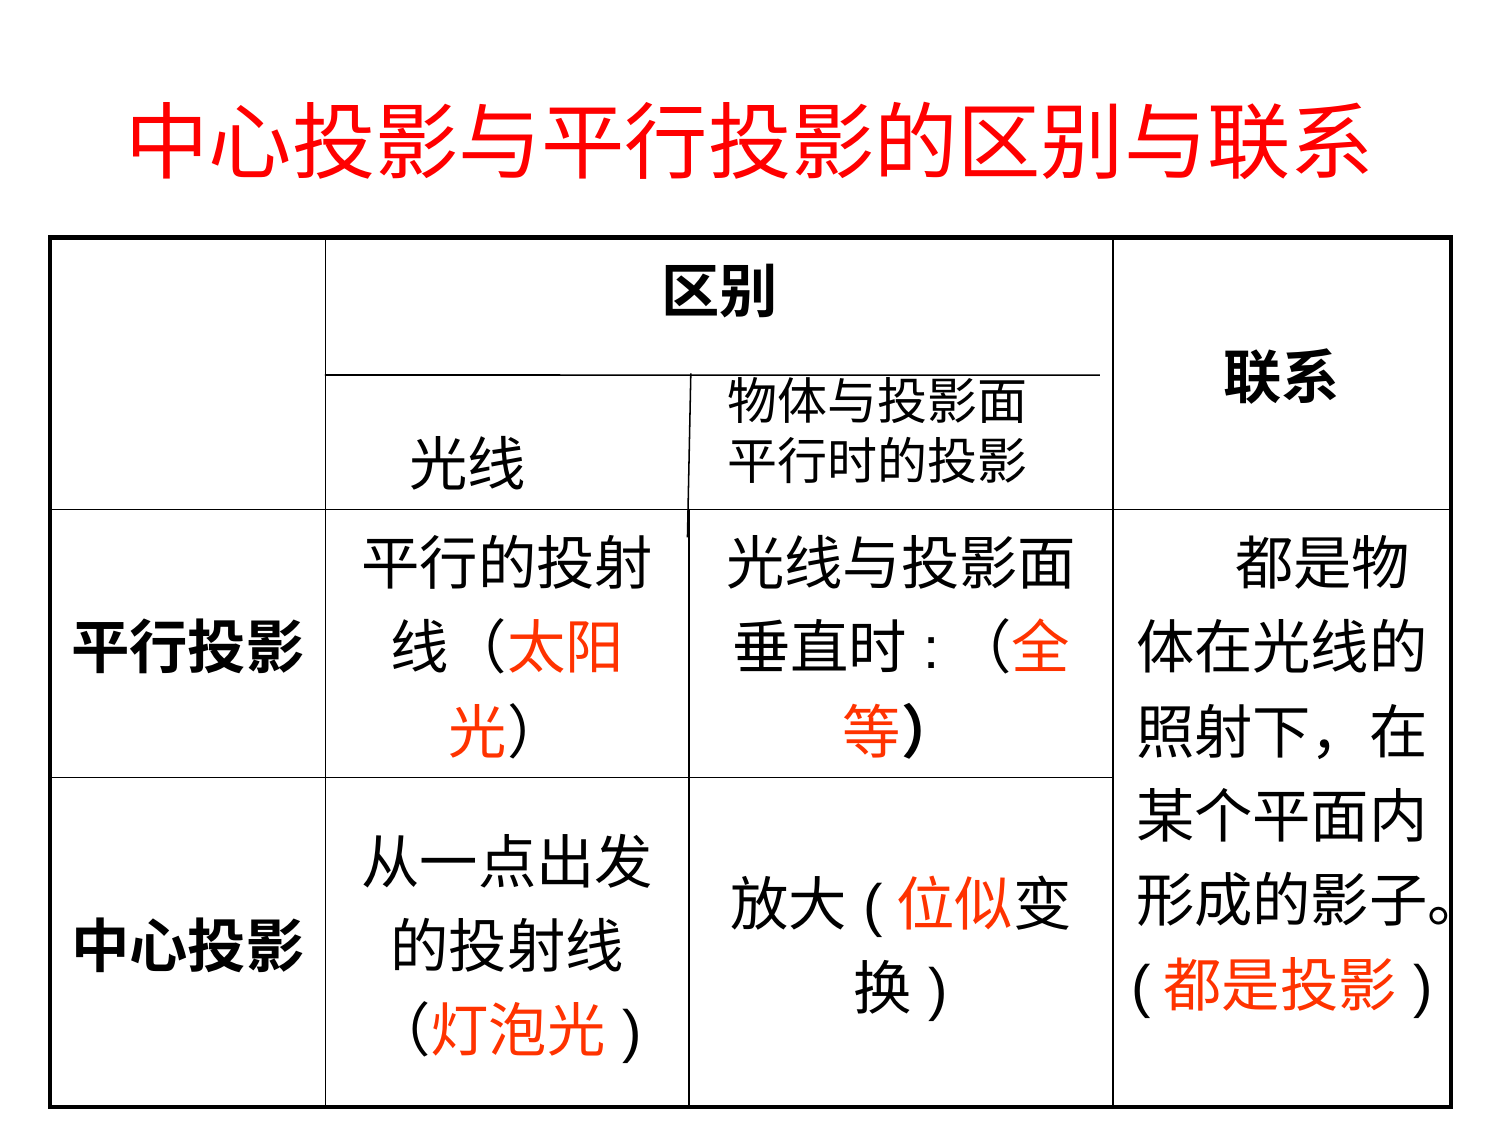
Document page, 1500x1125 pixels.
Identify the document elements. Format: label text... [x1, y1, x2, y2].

text_box 物体与投影面平行时的投影 [712, 362, 1088, 498]
table_cell 光线与投影面垂直时:（全等） [690, 510, 1112, 777]
table_cell 平行投影 [52, 510, 325, 777]
table_cell 中心投影 [52, 778, 325, 1105]
table_cell 都是物体在光线的照射下，在某个平面内形成的影子。(都是投影) [1114, 510, 1449, 1105]
table_header 联系 [1114, 240, 1449, 509]
table_cell 从一点出发的投射线（灯泡光) [326, 778, 688, 1105]
title 中心投影与平行投影的区别与联系 [74, 44, 1426, 233]
table_cell 平行的投射线（太阳光） [326, 510, 688, 777]
table_header 区别 光线 [326, 240, 1112, 509]
table_cell 放大(位似变换) [690, 778, 1112, 1105]
table_header [52, 240, 325, 509]
